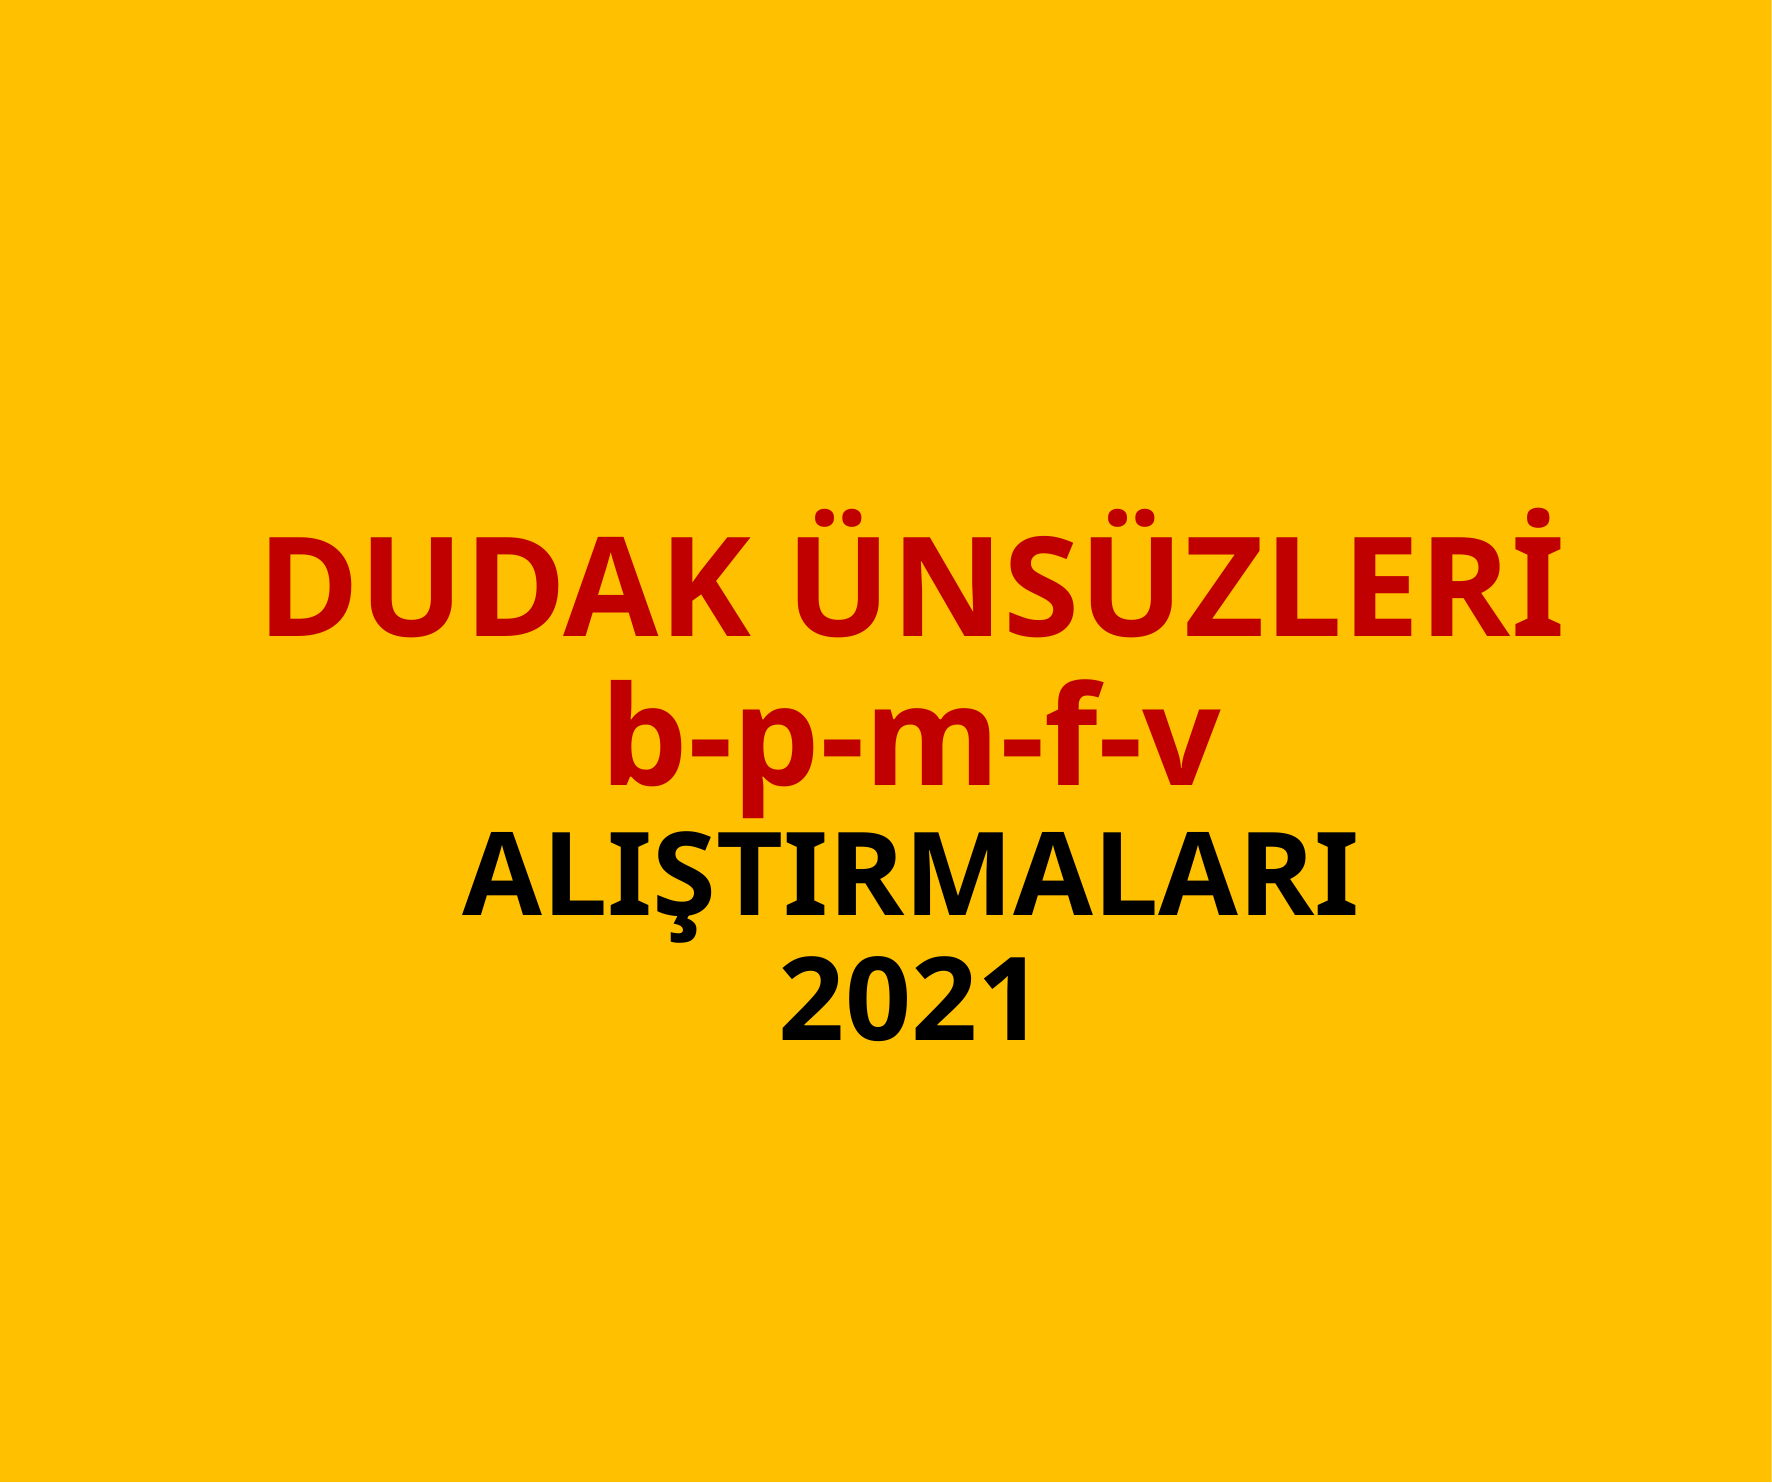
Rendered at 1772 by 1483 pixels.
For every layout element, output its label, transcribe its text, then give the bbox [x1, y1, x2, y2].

title DUDAK ÜNSÜZLERİ b-p-m-f-v ALIŞTIRMALARI 2021 [208, 303, 1615, 1073]
